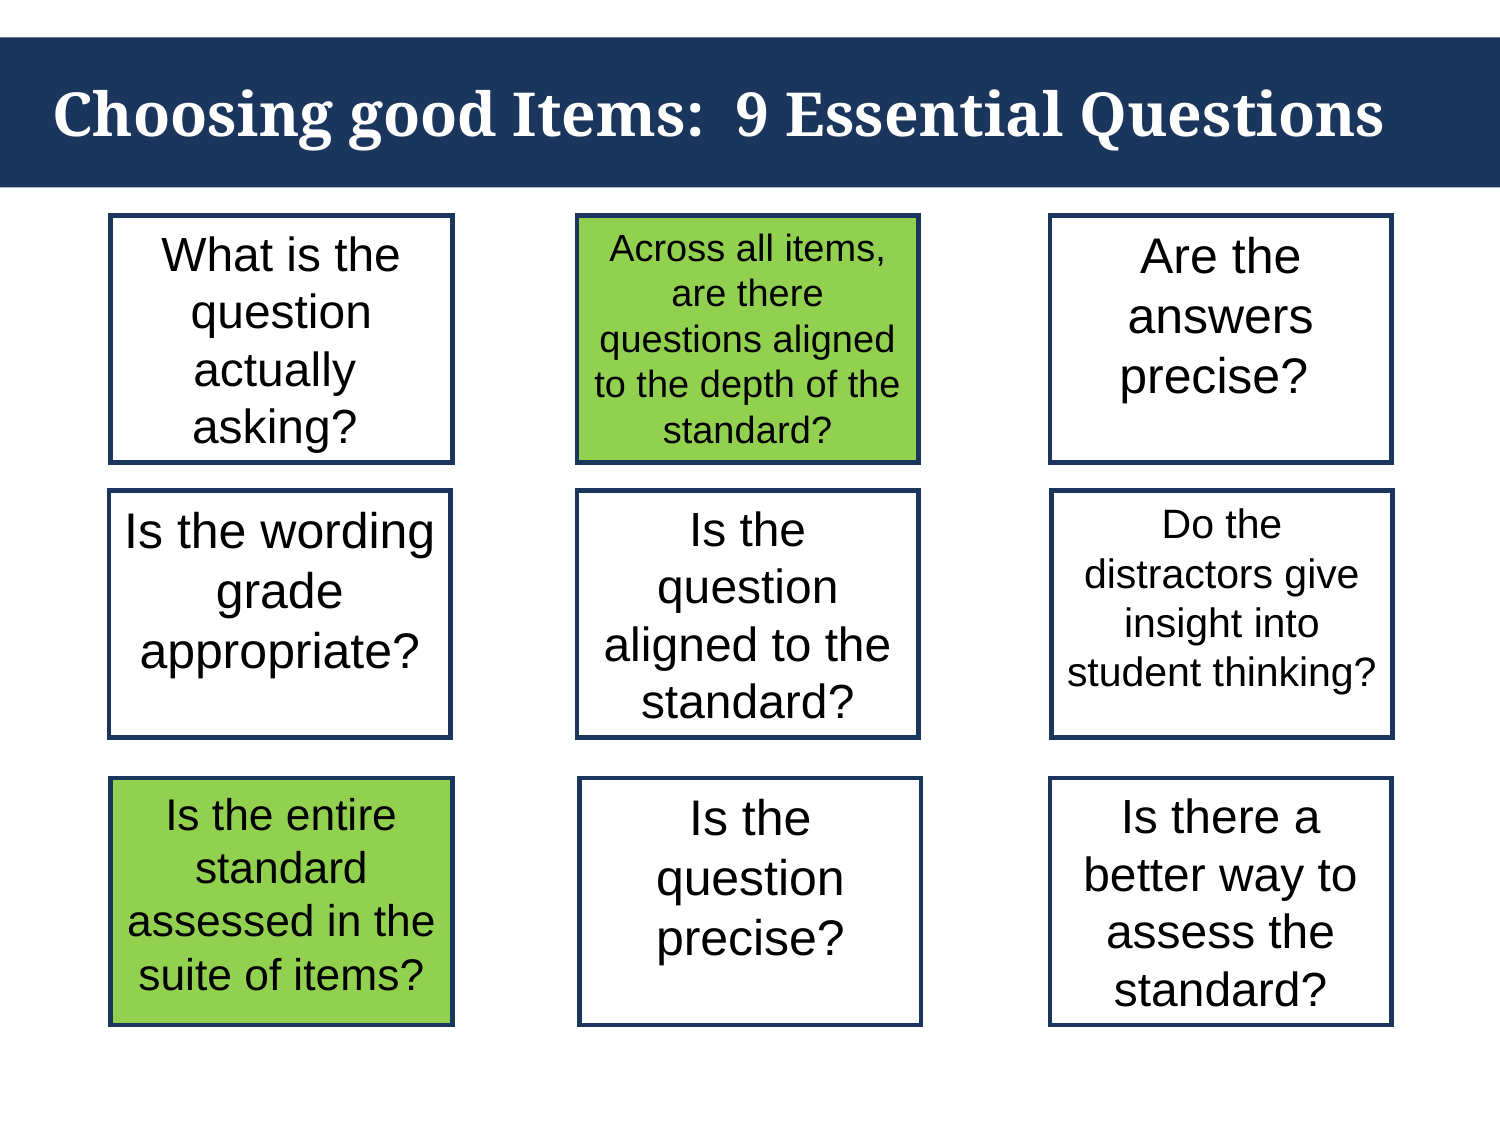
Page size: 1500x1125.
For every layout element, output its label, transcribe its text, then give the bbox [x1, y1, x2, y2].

text_box Is there a better way to assess the standard? [1049, 777, 1392, 1026]
text_box Do the distractors give insight into student thinking? [1050, 490, 1394, 738]
text_box Across all items, are there questions aligned to the depth of the standard? [576, 215, 920, 463]
text_box Is the entire standard assessed in the suite of items? [110, 777, 453, 1026]
text_box What is the question actually asking? [110, 215, 453, 463]
text_box Is the wording grade appropriate? [108, 490, 452, 738]
title Choosing good Items: 9 Essential Questions [37, 37, 1475, 188]
text_box Are the answers precise? [1049, 215, 1392, 463]
text_box Is the question precise? [579, 777, 922, 1026]
text_box Is the question aligned to the standard? [576, 490, 920, 738]
